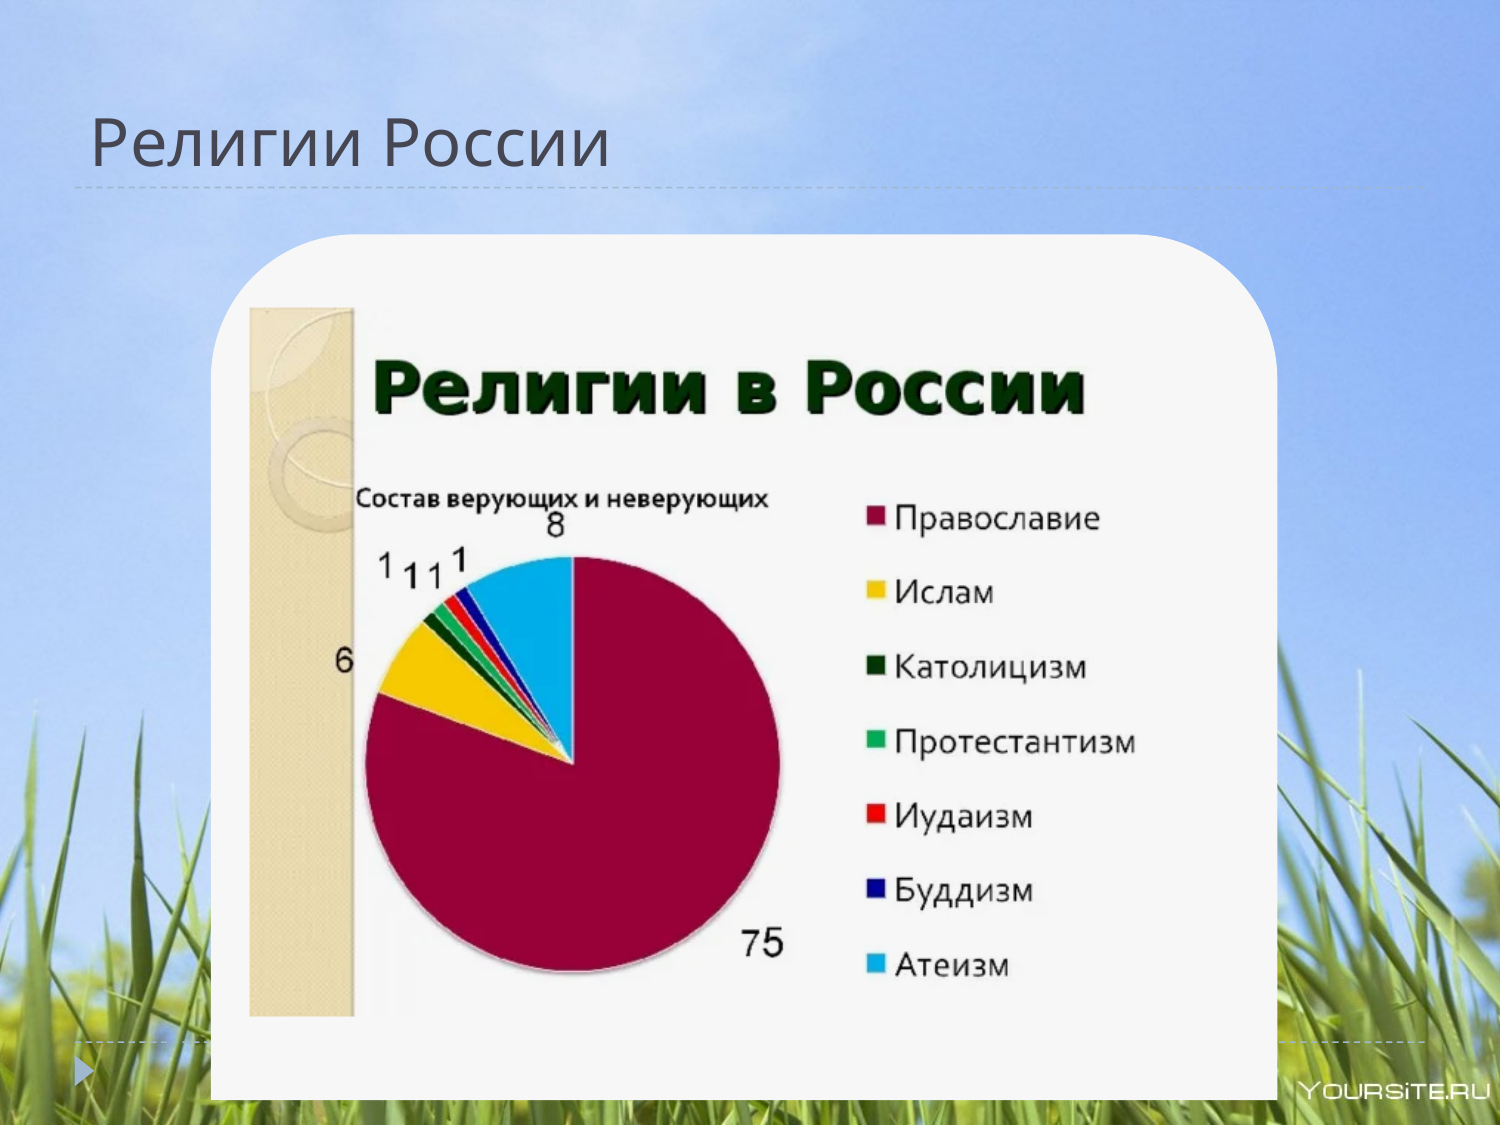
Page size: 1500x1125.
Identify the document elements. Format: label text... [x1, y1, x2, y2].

title Религии России [75, 24, 1425, 188]
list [210, 234, 1278, 1101]
picture [0, 0, 1500, 1125]
